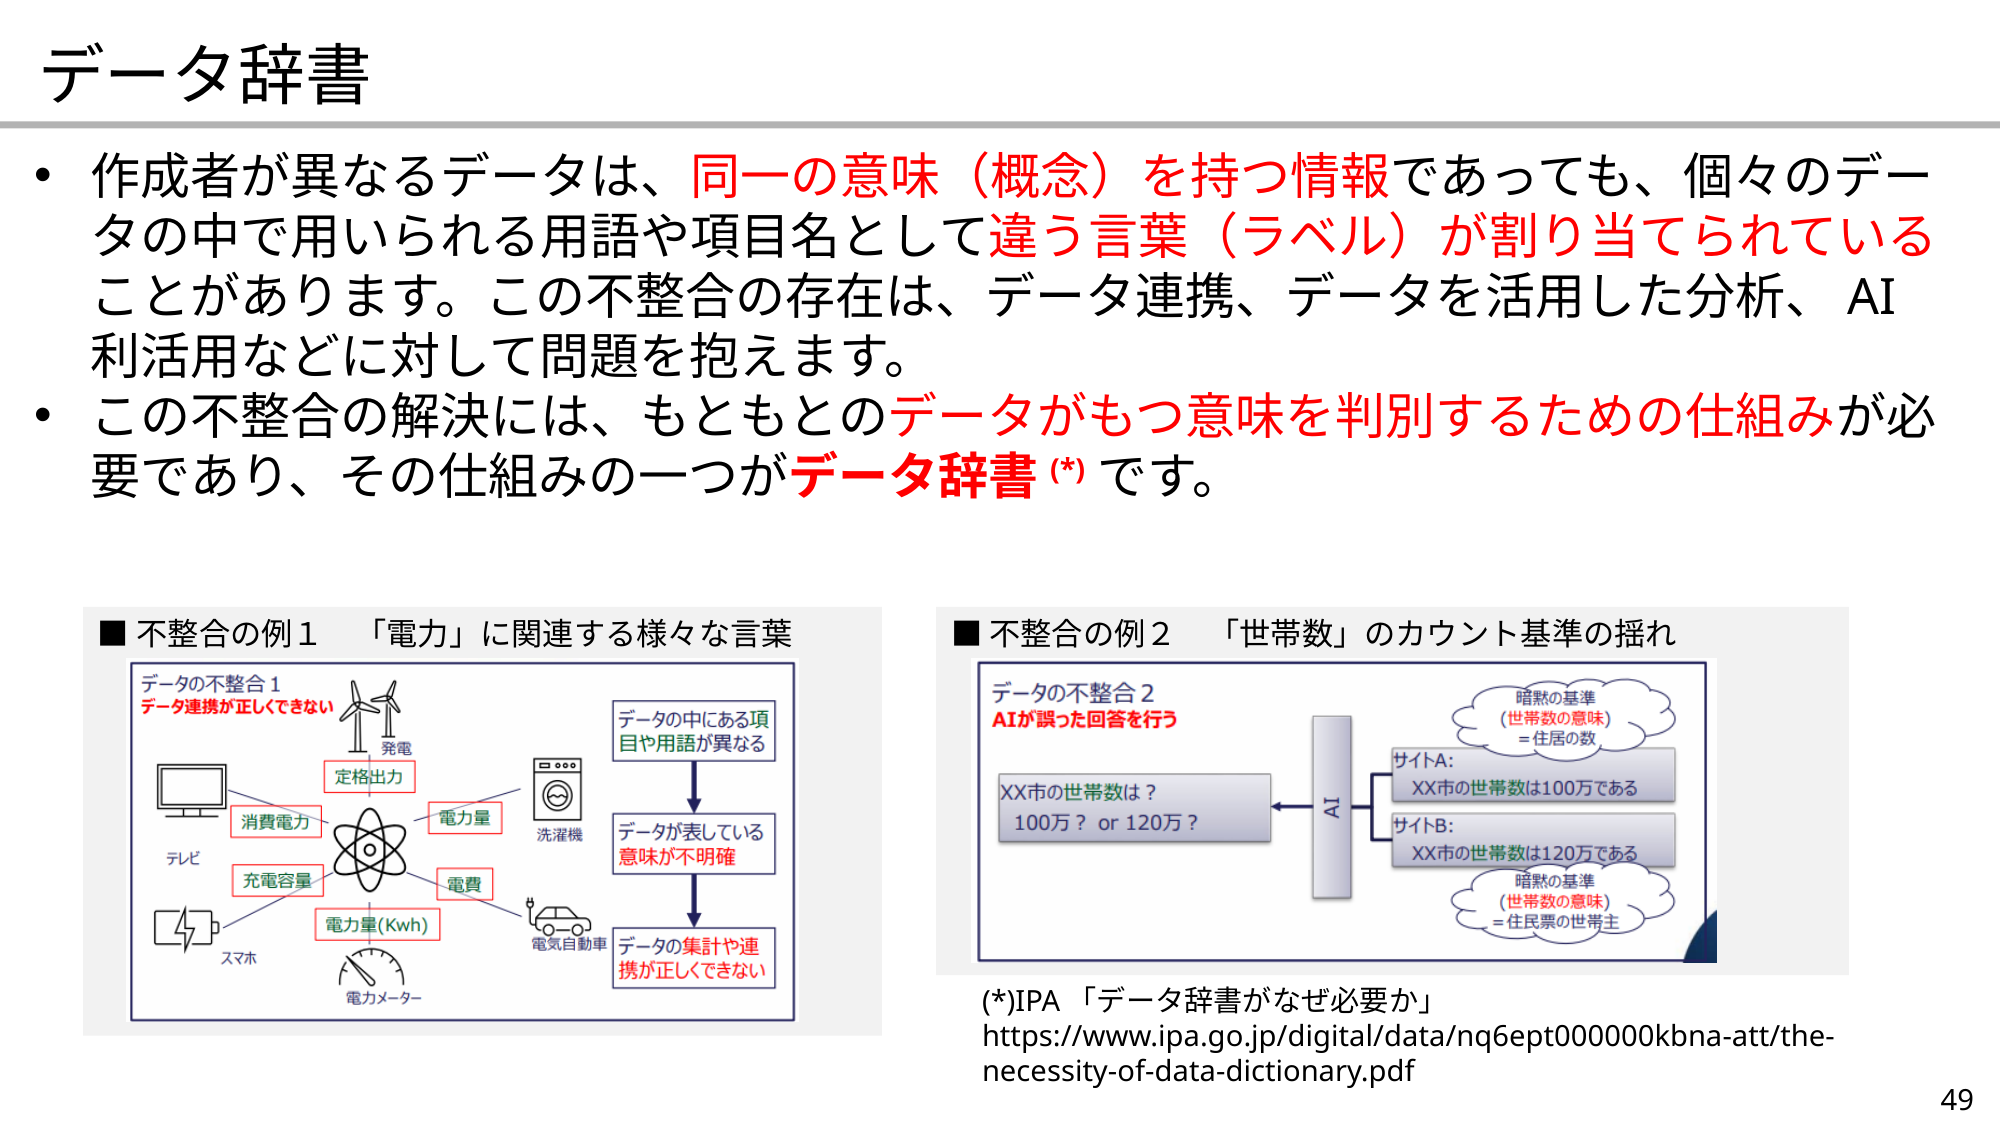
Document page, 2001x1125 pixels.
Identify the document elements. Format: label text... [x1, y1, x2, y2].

text_box ■不整合の例１ 「電力」に関連する様々な言葉 [82, 606, 883, 1037]
text_box 作成者が異なるデータは、同一の意味（概念）を持つ情報であっても、個々のデータの中で用いられる用語や項目名として違う言葉（ラベル）が割り当てられていることがあります。この不整合の存在は、データ連携、データを活用した分析、AI利活用などに対して問題を抱えます。 この不整合の解決には、もともとのデータがもつ意味を判別するための仕組みが必要であり、その仕組みの一つがデータ辞書(*)です。 [19, 137, 1957, 512]
slide_number 49 [1881, 1073, 1989, 1124]
picture [971, 658, 1717, 963]
text_box ■不整合の例２ 「世帯数」のカウント基準の揺れ [935, 606, 1850, 976]
picture [126, 658, 799, 1022]
text_box データ辞書 [23, 34, 1910, 121]
text_box (*)IPA「データ辞書がなぜ必要か」 https://www.ipa.go.jp/digital/data/nq6ept000000kbna-att/the-necessity-of-data-dictionary.pdf [967, 975, 1852, 1087]
